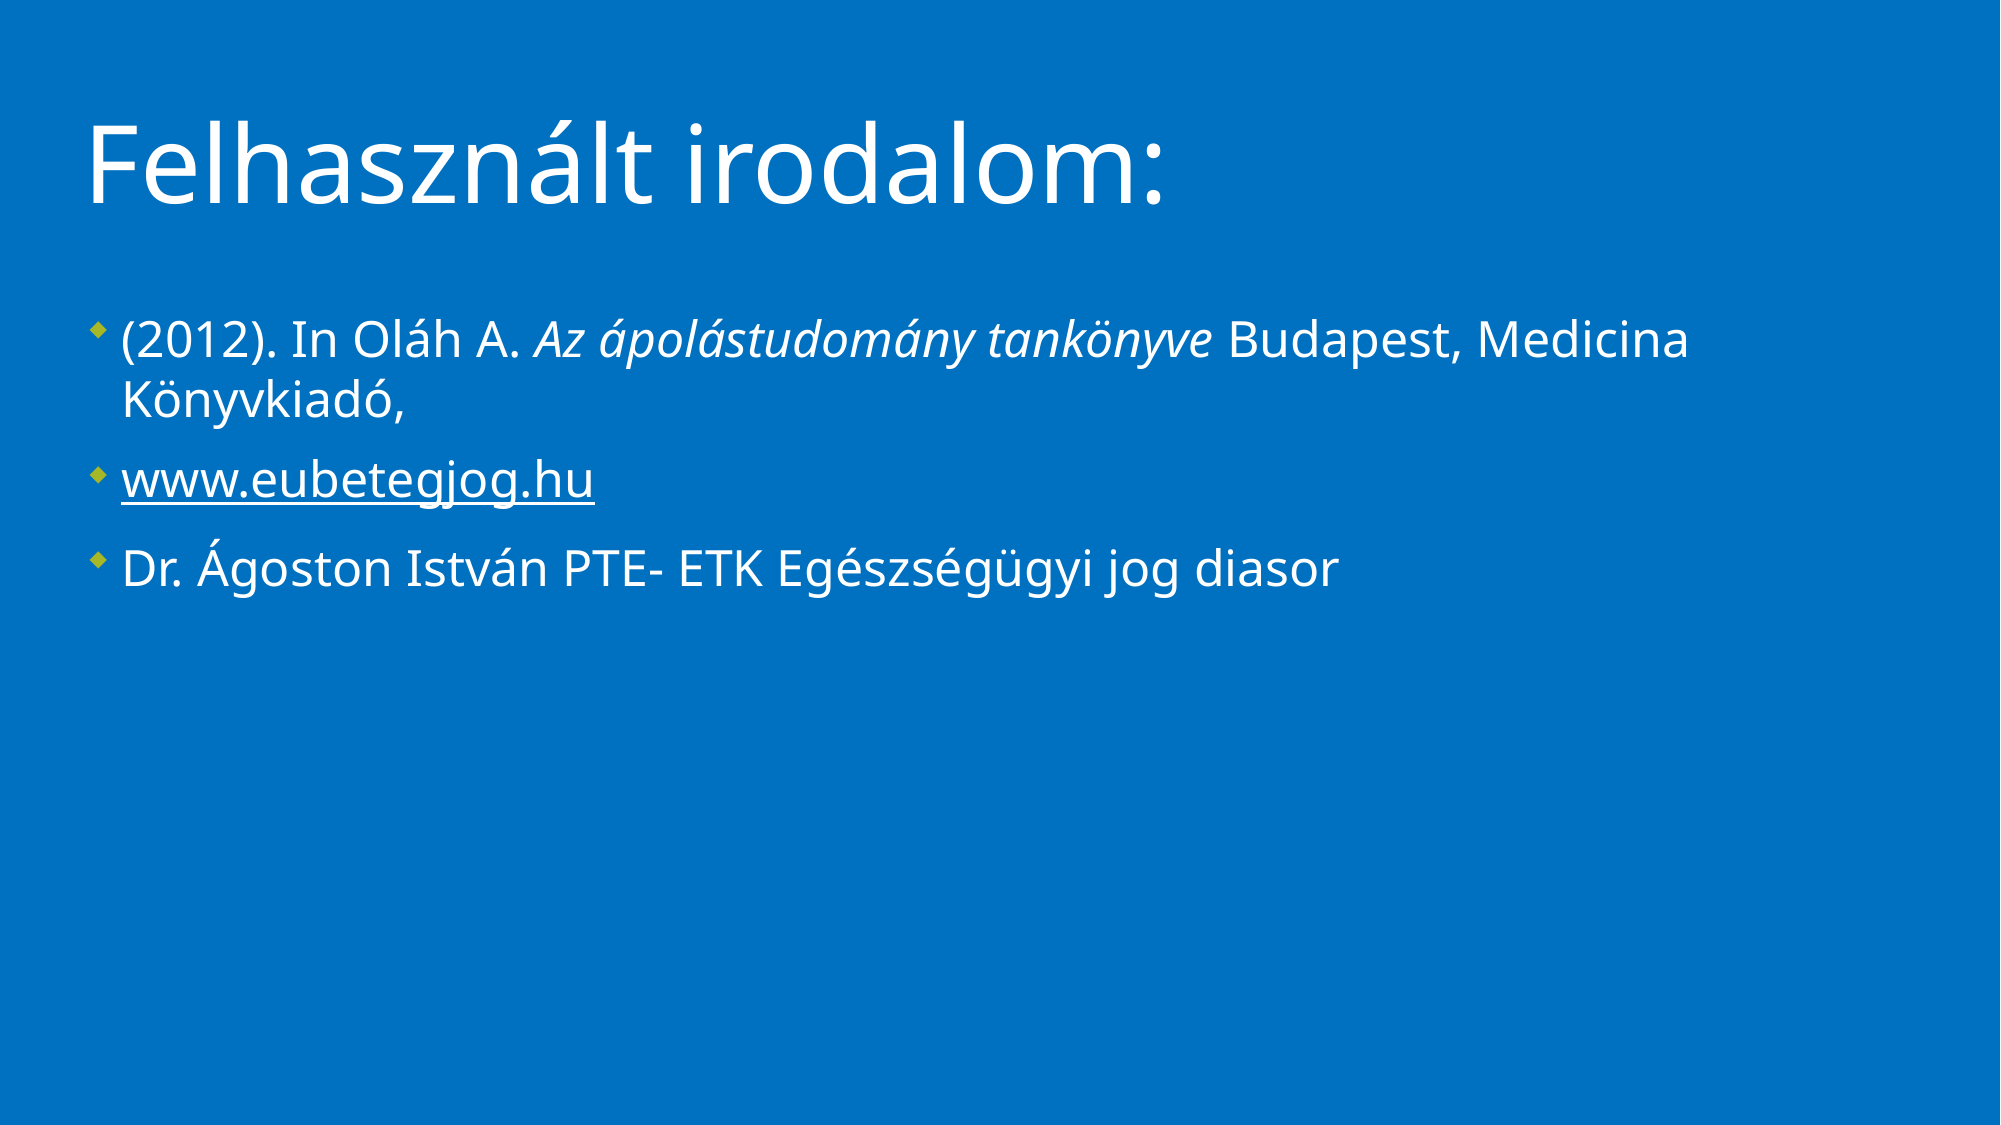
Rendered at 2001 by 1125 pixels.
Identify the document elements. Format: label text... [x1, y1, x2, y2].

title Felhasznált irodalom: [68, 59, 1799, 278]
list (2012). In Oláh A. Az ápolástudomány tankönyve Budapest, Medicina Könyvkiadó, www.eubetegjog.hu Dr. Ágoston István PTE- ETK Egészségügyi jog diasor [68, 299, 1799, 990]
